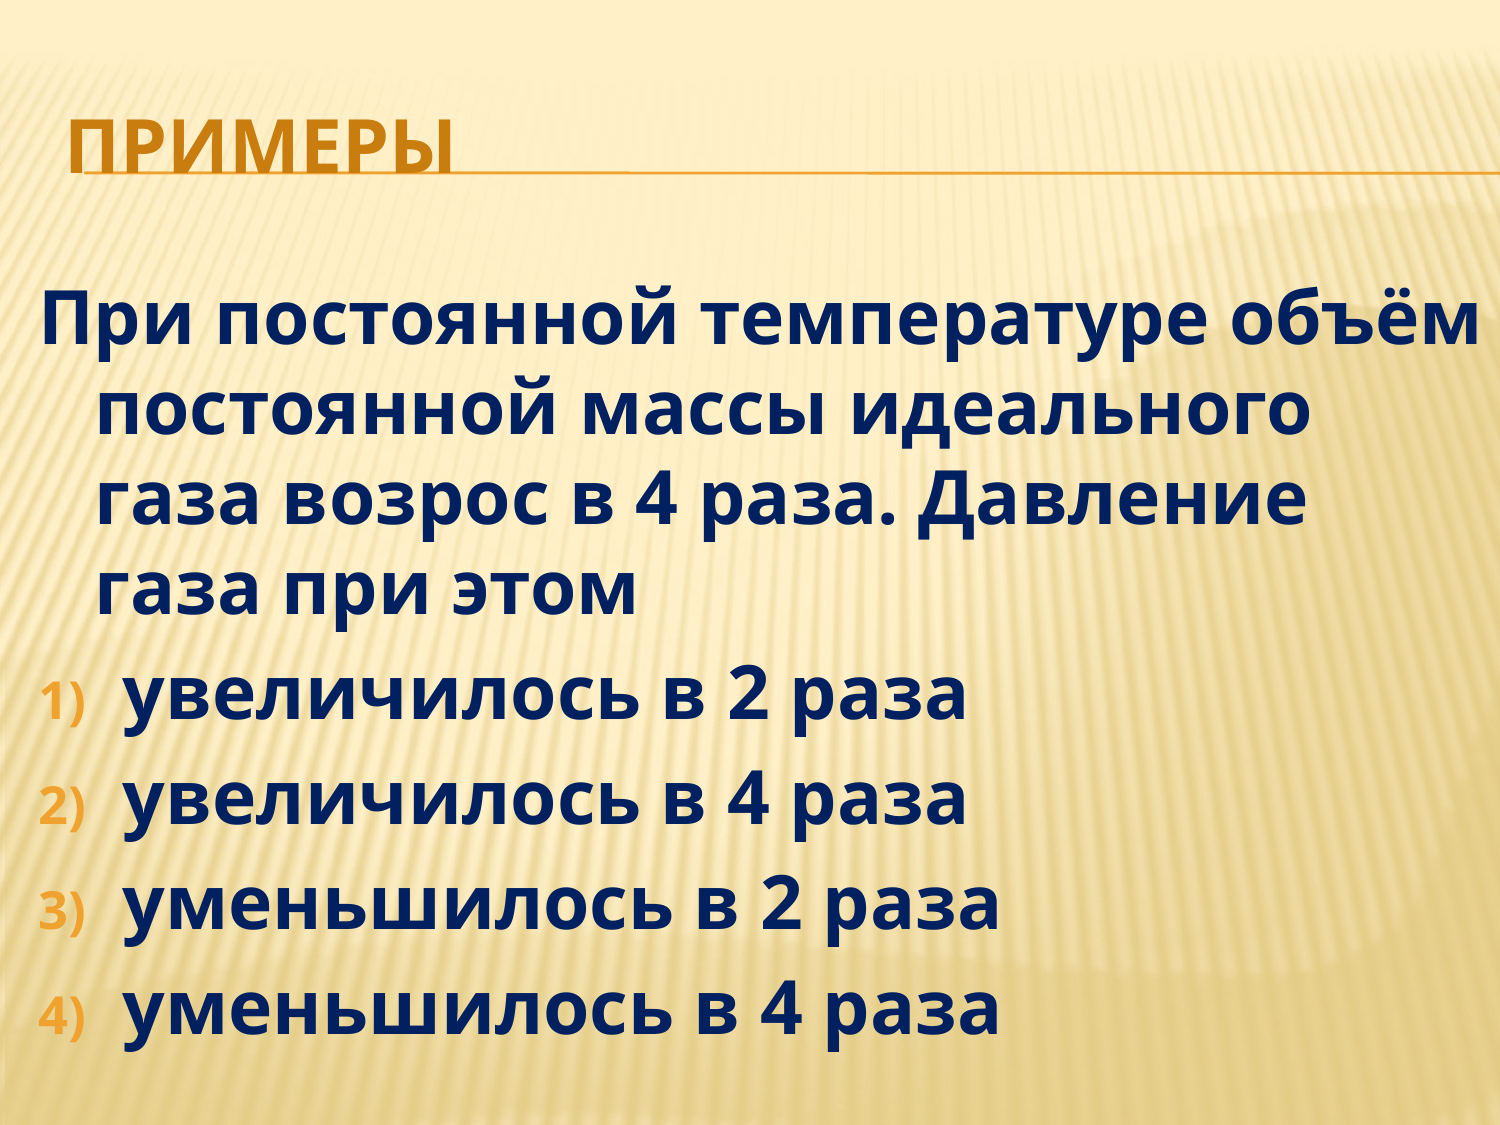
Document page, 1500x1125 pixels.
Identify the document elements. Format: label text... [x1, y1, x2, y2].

title ПРИМЕРЫ [50, 75, 1475, 213]
list При постоянной температуре объём постоянной массы идеального газа возрос в 4 раза. Давление газа при этом увеличилось в 2 раза увеличилось в 4 раза уменьшилось в 2 раза уменьшилось в 4 раза [23, 262, 1500, 1102]
